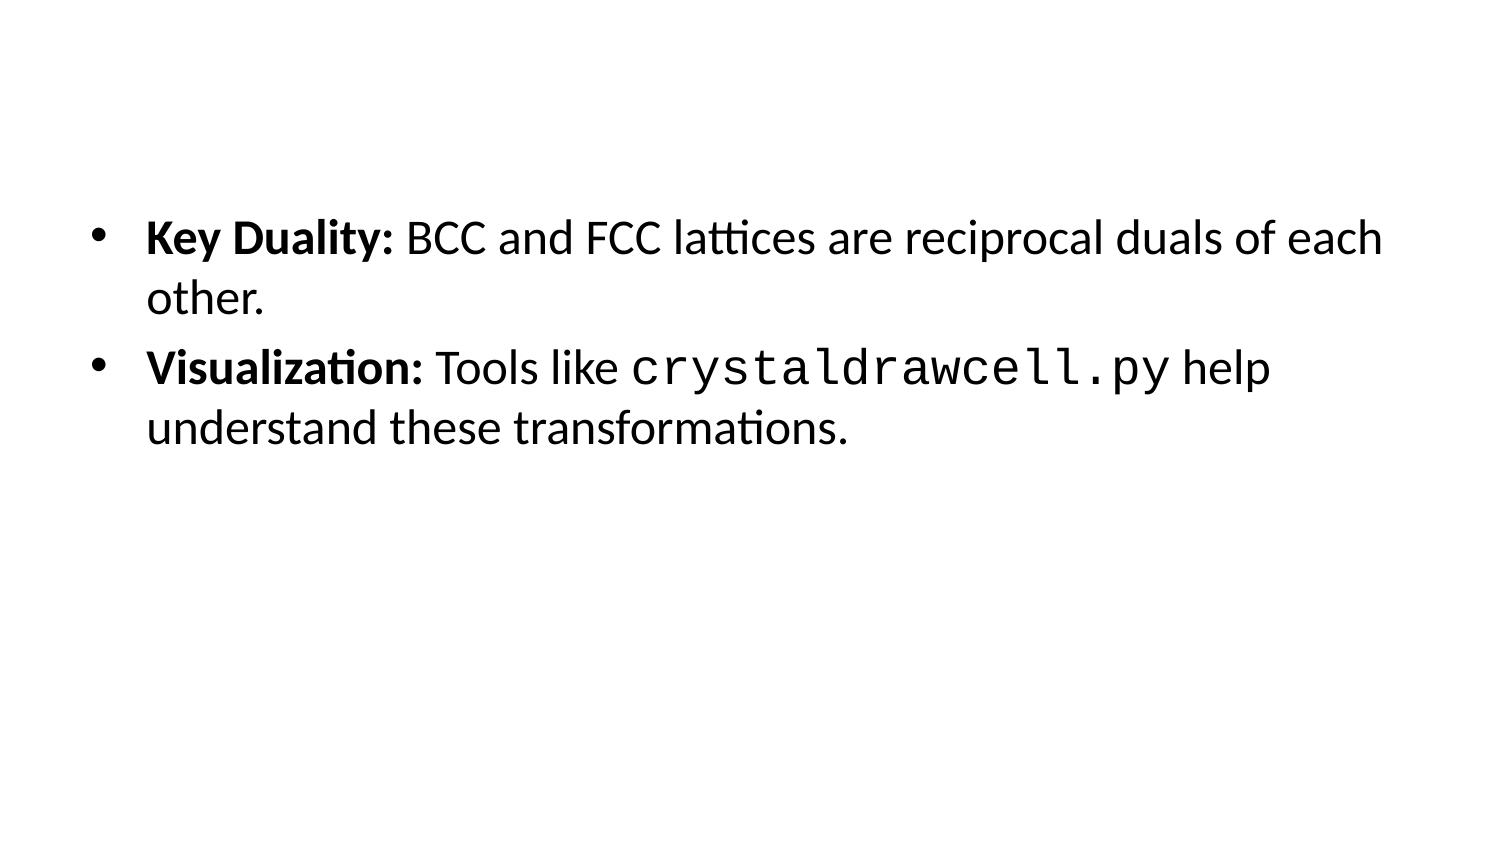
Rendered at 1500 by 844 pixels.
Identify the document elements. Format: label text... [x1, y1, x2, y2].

list Key Duality: BCC and FCC lattices are reciprocal duals of each other. Visualization: Tools like crystaldrawcell.py help understand these transformations. [75, 196, 1425, 754]
